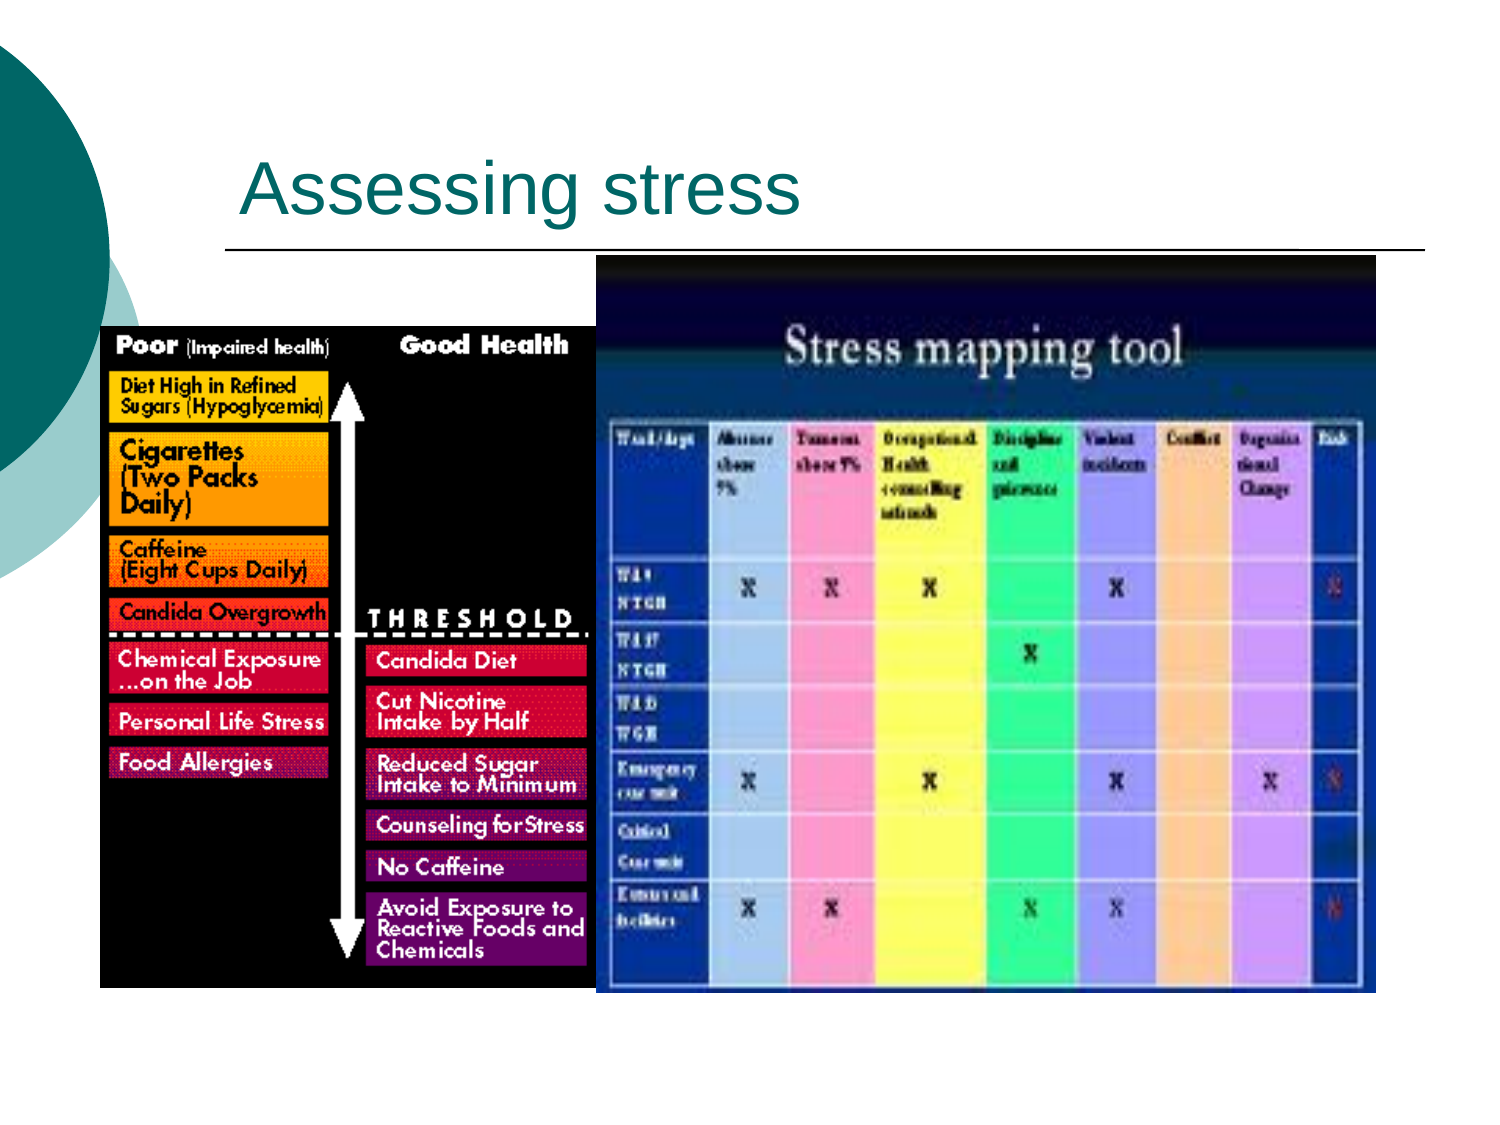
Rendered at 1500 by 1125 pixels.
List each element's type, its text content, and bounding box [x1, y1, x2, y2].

picture [99, 255, 1377, 993]
title Assessing stress [224, 49, 1425, 238]
